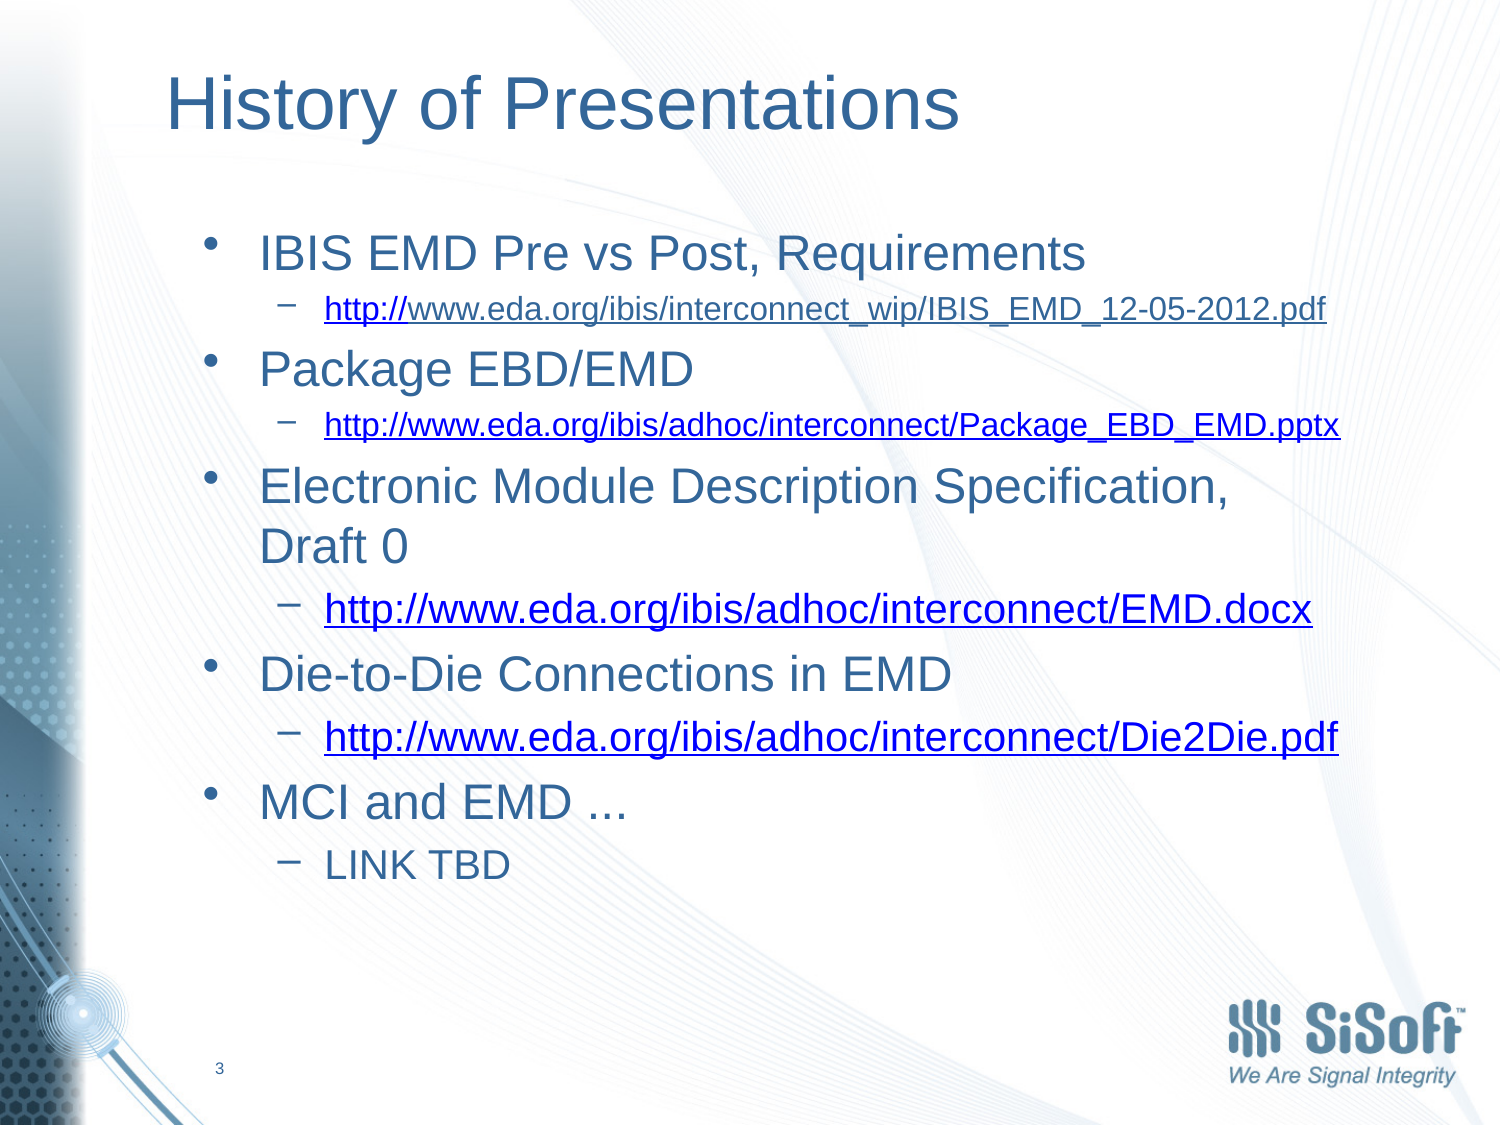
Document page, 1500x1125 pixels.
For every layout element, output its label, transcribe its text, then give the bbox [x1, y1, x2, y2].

footer 3 [200, 1050, 975, 1104]
title History of Presentations [150, 24, 1300, 175]
picture [0, 0, 1500, 1125]
list IBIS EMD Pre vs Post, Requirements http://www.eda.org/ibis/interconnect_wip/IBIS_EMD_12-05-2012.pdf Package EBD/EMD http://www.eda.org/ibis/adhoc/interconnect/Package_EBD_EMD.pptx Electronic Module Description Specification, Draft 0 http://www.eda.org/ibis/adhoc/interconnect/EMD.docx Die-to-Die Connections in EMD http://www.eda.org/ibis/adhoc/interconnect/Die2Die.pdf MCI and EMD ... LINK TBD [187, 212, 1363, 963]
